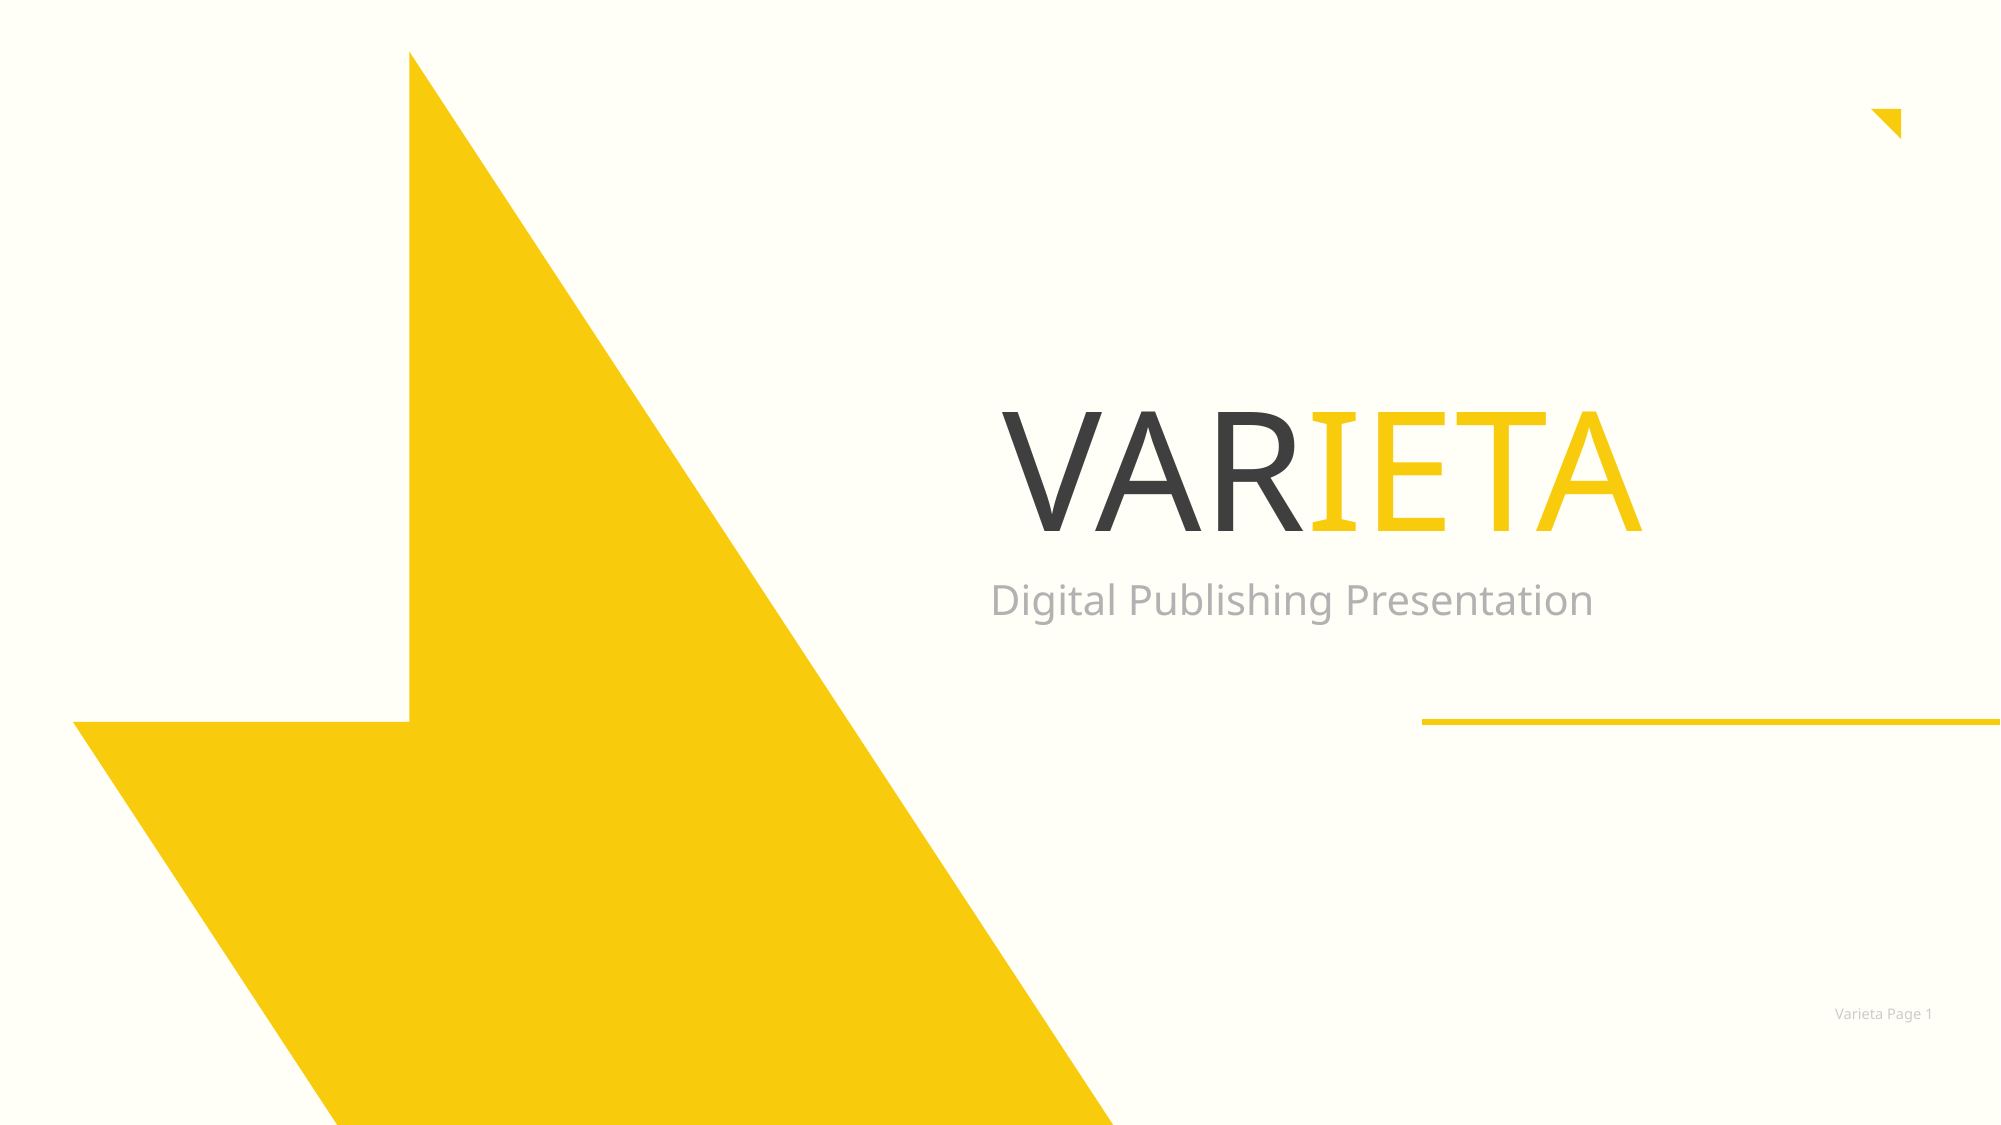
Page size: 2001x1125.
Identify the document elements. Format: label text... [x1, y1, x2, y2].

text_box VARIETA [1114, 357, 1806, 573]
text_box Varieta Page 1 [1757, 997, 1949, 1032]
text_box Digital Publishing Presentation [1114, 566, 1610, 631]
picture [0, 0, 1114, 1125]
text_box [1868, 107, 1903, 142]
